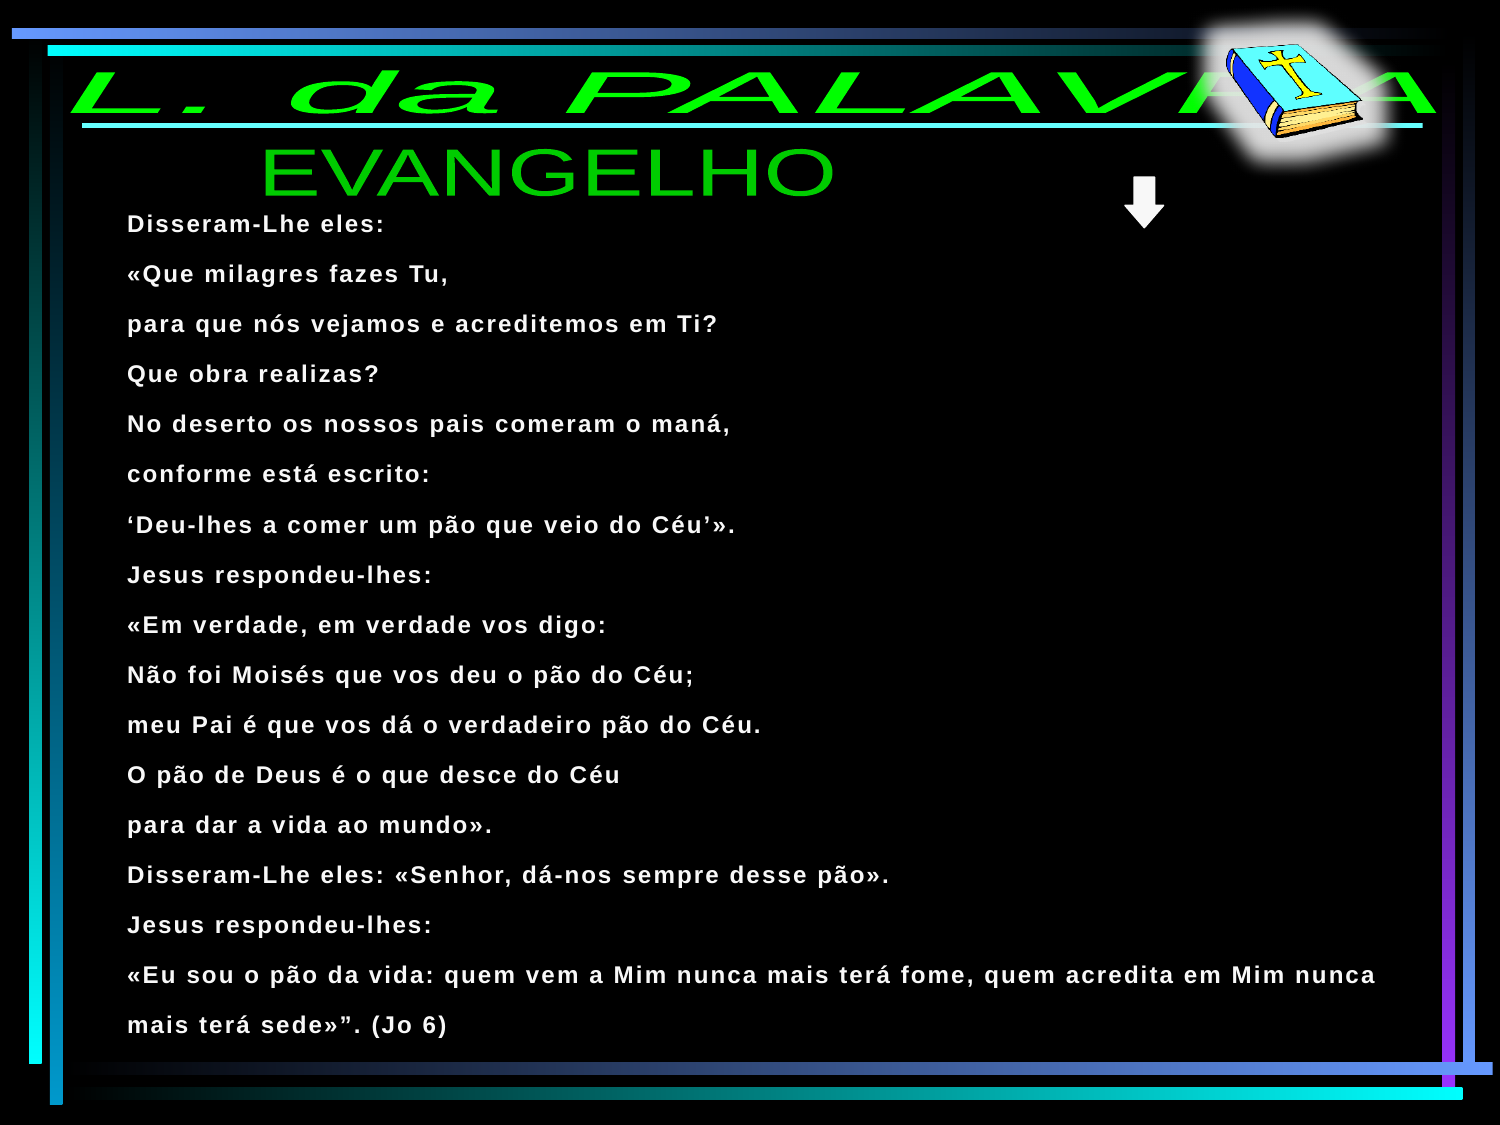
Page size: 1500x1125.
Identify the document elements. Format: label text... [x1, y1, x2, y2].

text_box Disseram-Lhe eles: «Que milagres fazes Tu, para que nós vejamos e acreditemos em Ti? Que obra realizas? No deserto os nossos pais comeram o maná, conforme está escrito: ‘Deu-lhes a comer um pão que veio do Céu’». Jesus respondeu-lhes: «Em verdade, em verdade vos digo: Não foi Moisés que vos deu o pão do Céu; meu Pai é que vos dá o verdadeiro pão do Céu. O pão de Deus é o que desce do Céu para dar a vida ao mundo». Disseram-Lhe eles: «Senhor, dá-nos sempre desse pão». Jesus respondeu-lhes: «Eu sou o pão da vida: quem vem a Mim nunca mais terá fome, quem acredita em Mim nunca mais terá sede»”. (Jo 6) [112, 196, 1459, 1062]
picture [1226, 42, 1365, 138]
text_box [1125, 177, 1164, 228]
